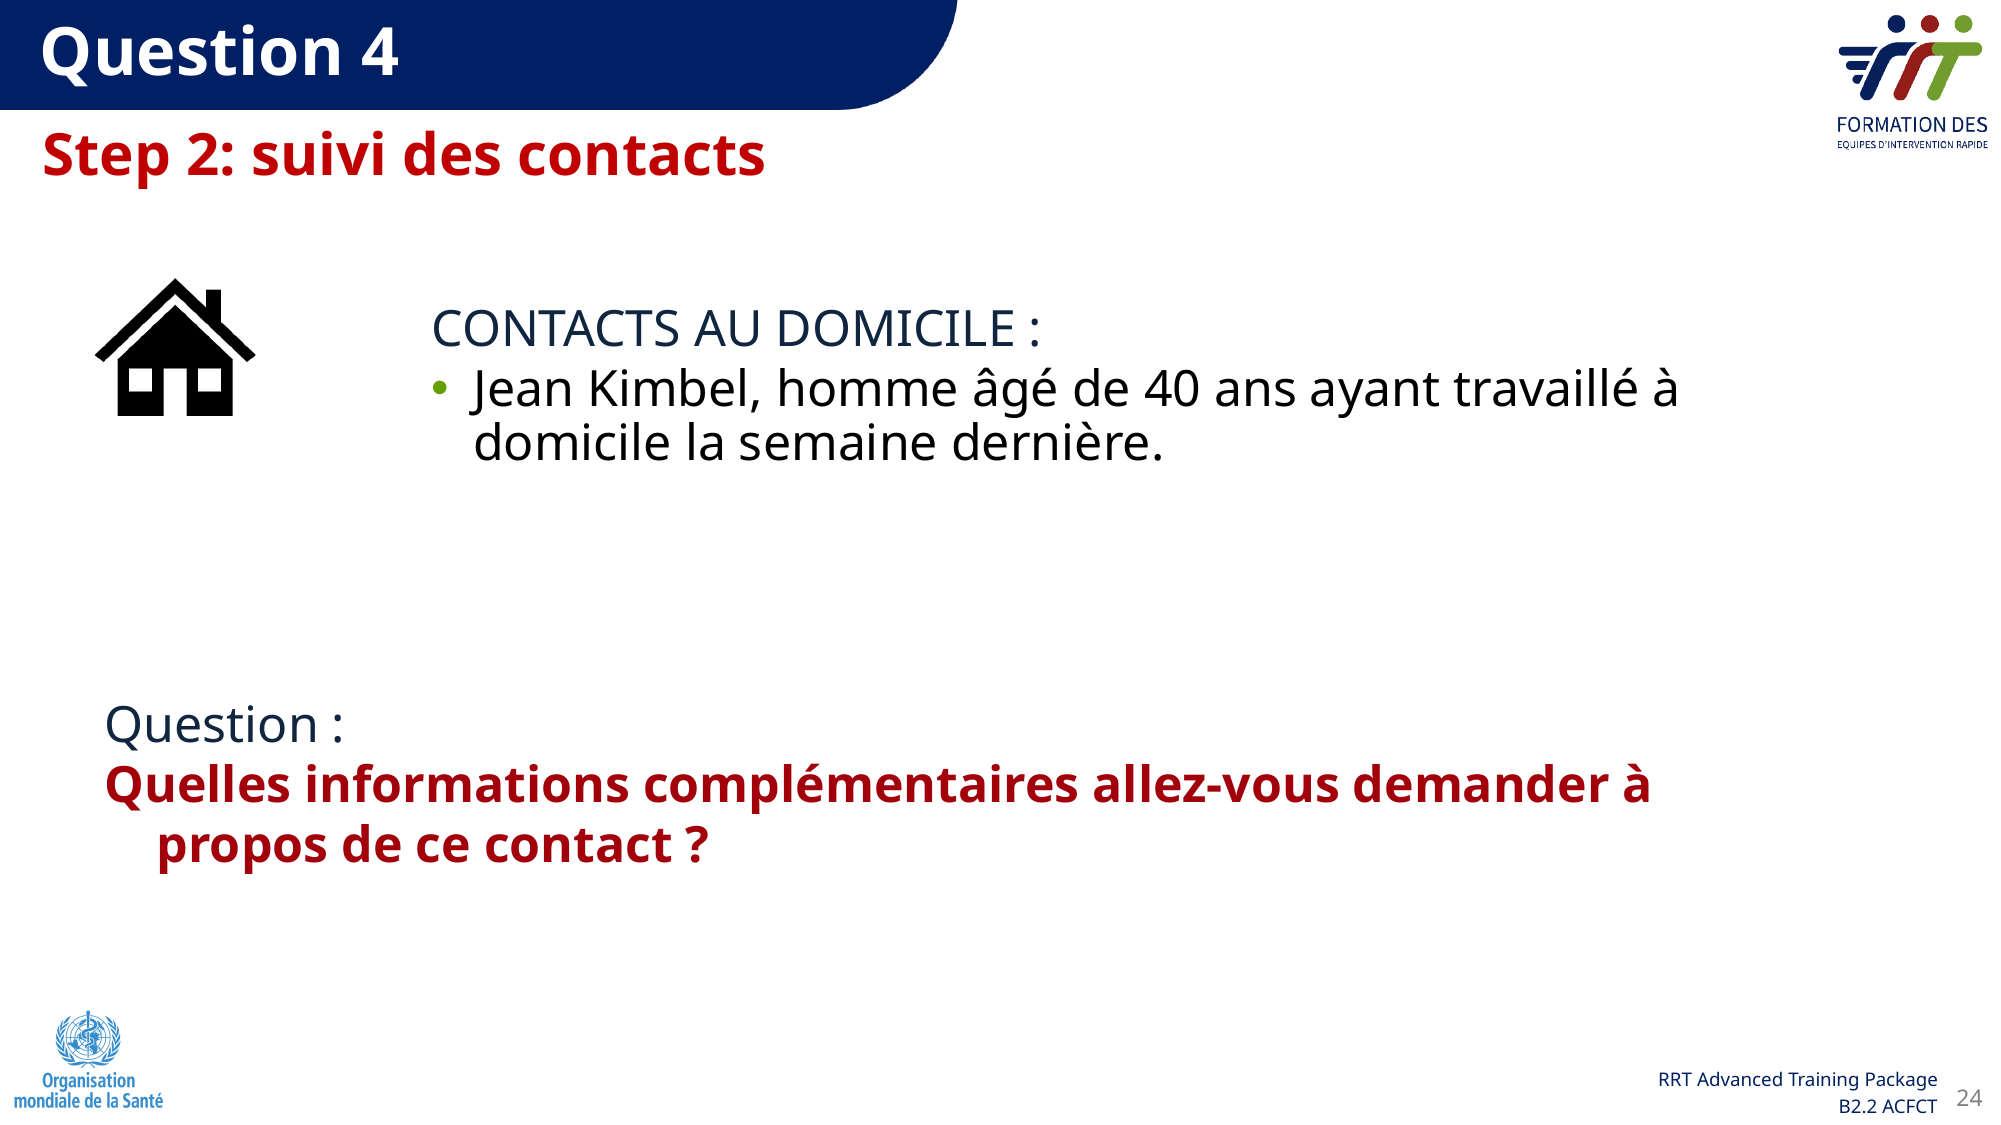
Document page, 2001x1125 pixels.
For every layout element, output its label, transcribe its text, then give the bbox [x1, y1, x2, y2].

list CONTACTS AU DOMICILE : Jean Kimbel, homme âgé de 40 ans ayant travaillé à domicile la semaine dernière. [423, 295, 1774, 672]
text_box Question 4 [32, 10, 659, 105]
picture [0, 0, 958, 110]
picture [13, 1009, 164, 1109]
text_box Question : Quelles informations complémentaires allez-vous demander à propos de ce contact ? [87, 683, 1798, 894]
picture [1837, 14, 1988, 150]
text_box Step 2: suivi des contacts [42, 117, 1681, 188]
picture [83, 255, 267, 439]
